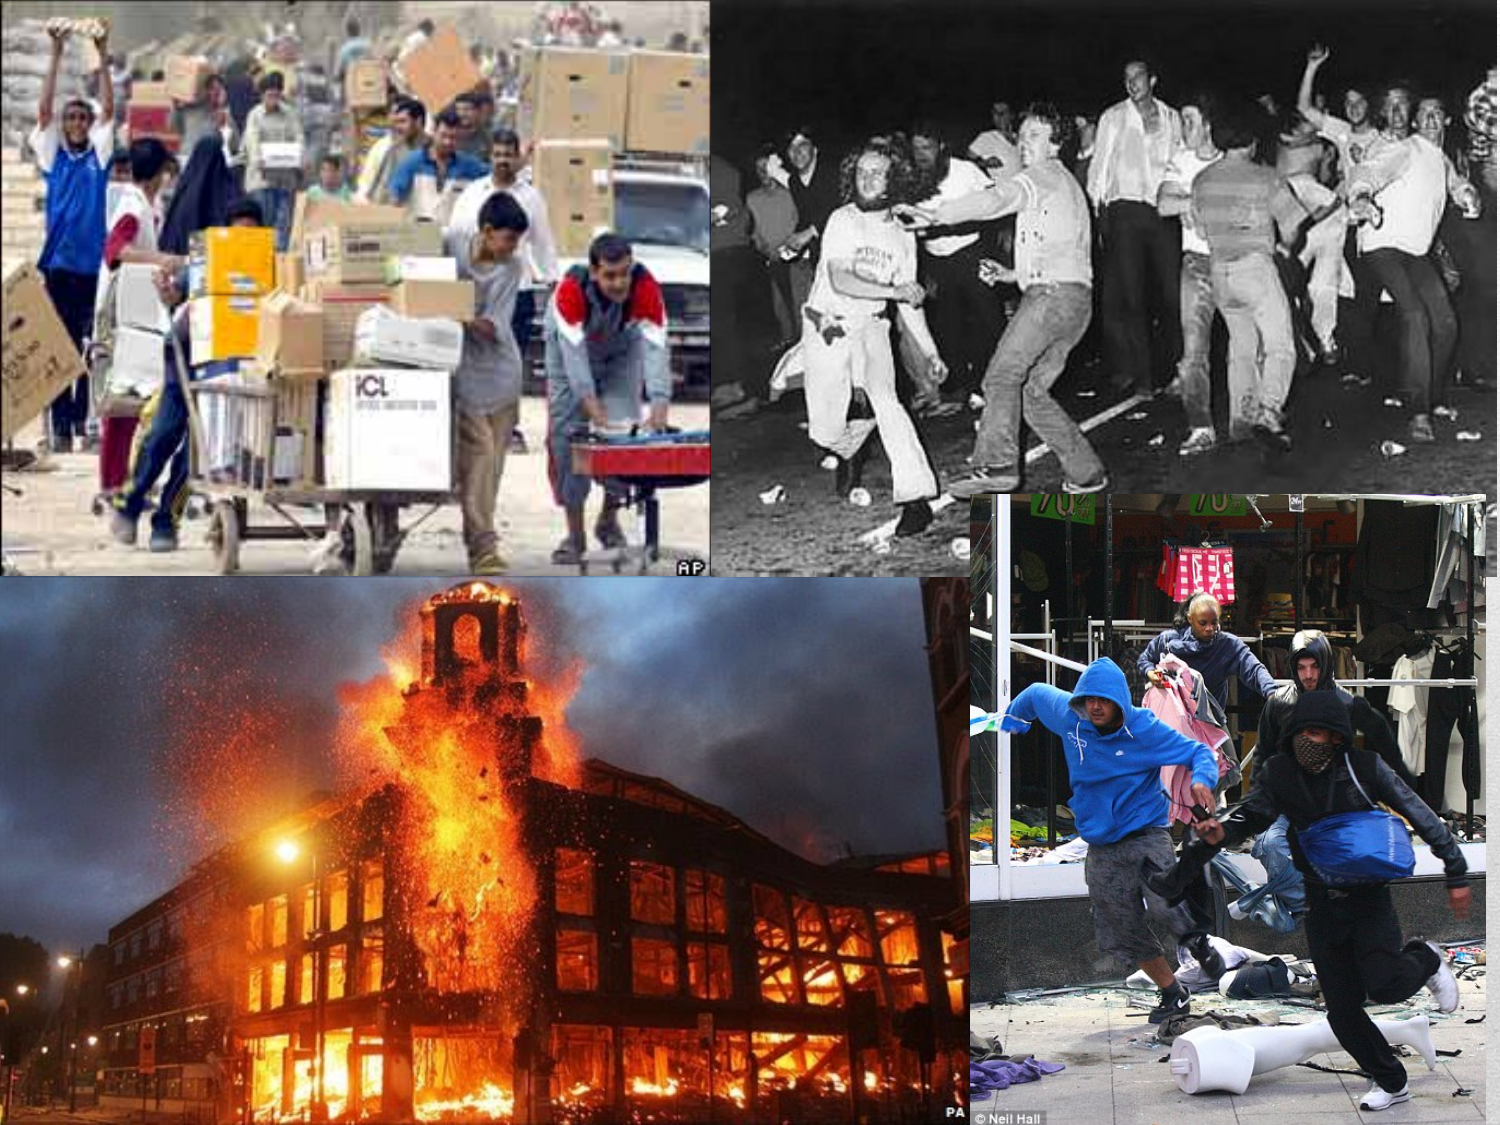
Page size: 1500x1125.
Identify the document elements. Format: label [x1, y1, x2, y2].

picture [0, 0, 1498, 1125]
list [0, 0, 710, 575]
